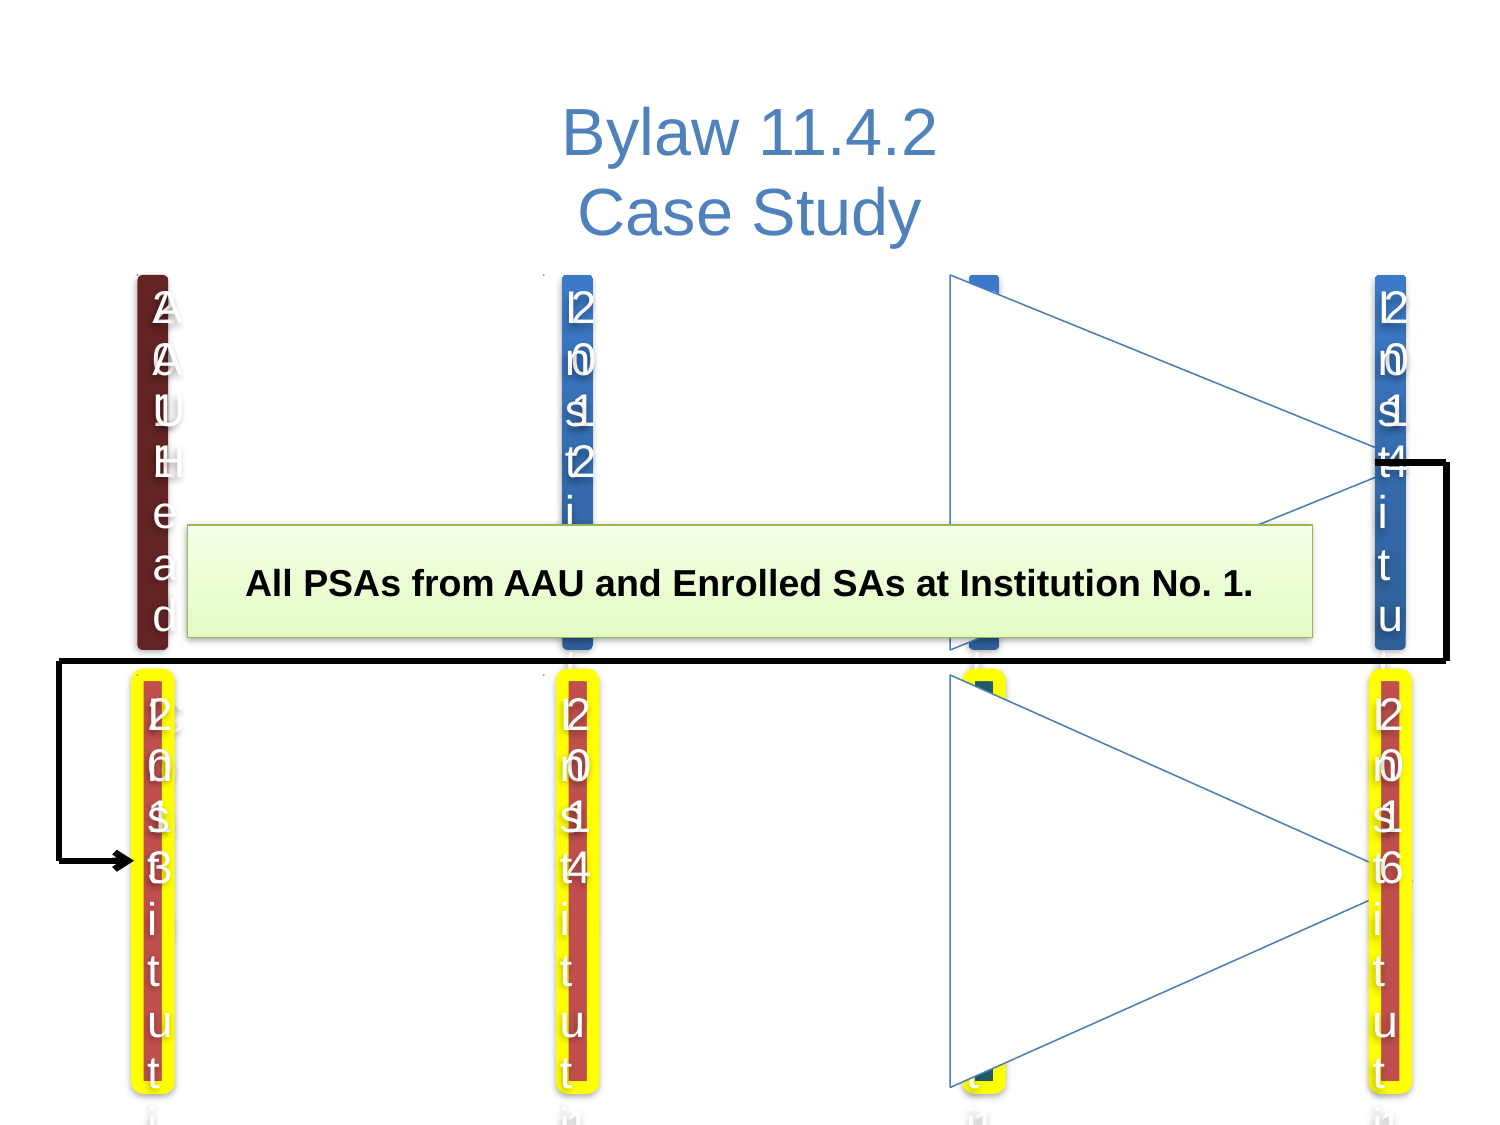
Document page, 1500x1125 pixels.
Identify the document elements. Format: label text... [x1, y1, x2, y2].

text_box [137, 869, 1376, 1088]
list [137, 274, 1376, 460]
title Bylaw 11.4.2 Case Study [75, 75, 1425, 263]
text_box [58, 462, 1447, 861]
